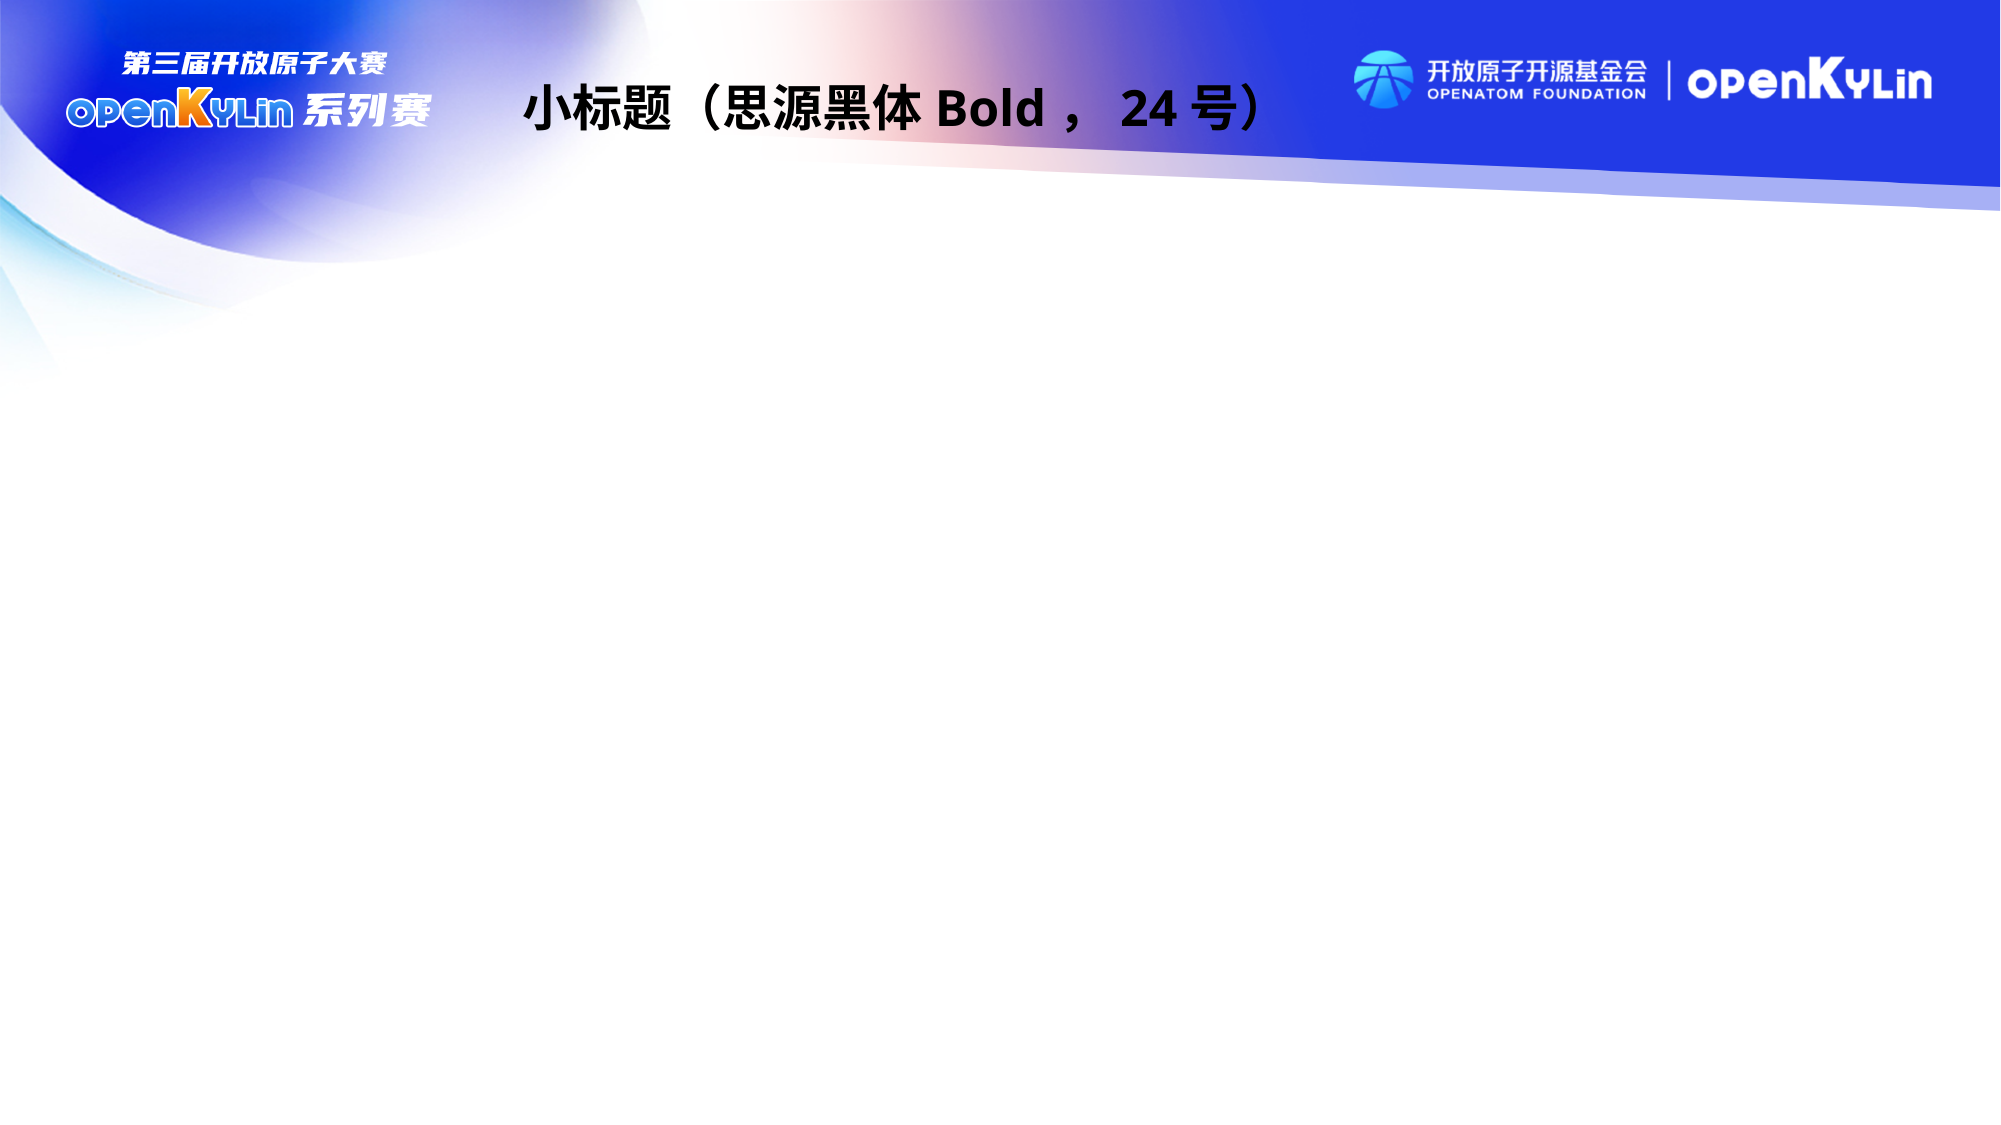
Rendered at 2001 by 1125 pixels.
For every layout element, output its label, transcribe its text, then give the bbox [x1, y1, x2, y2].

picture [0, 0, 2001, 1125]
text_box 小标题（思源黑体Bold，24号） [507, 39, 1304, 145]
